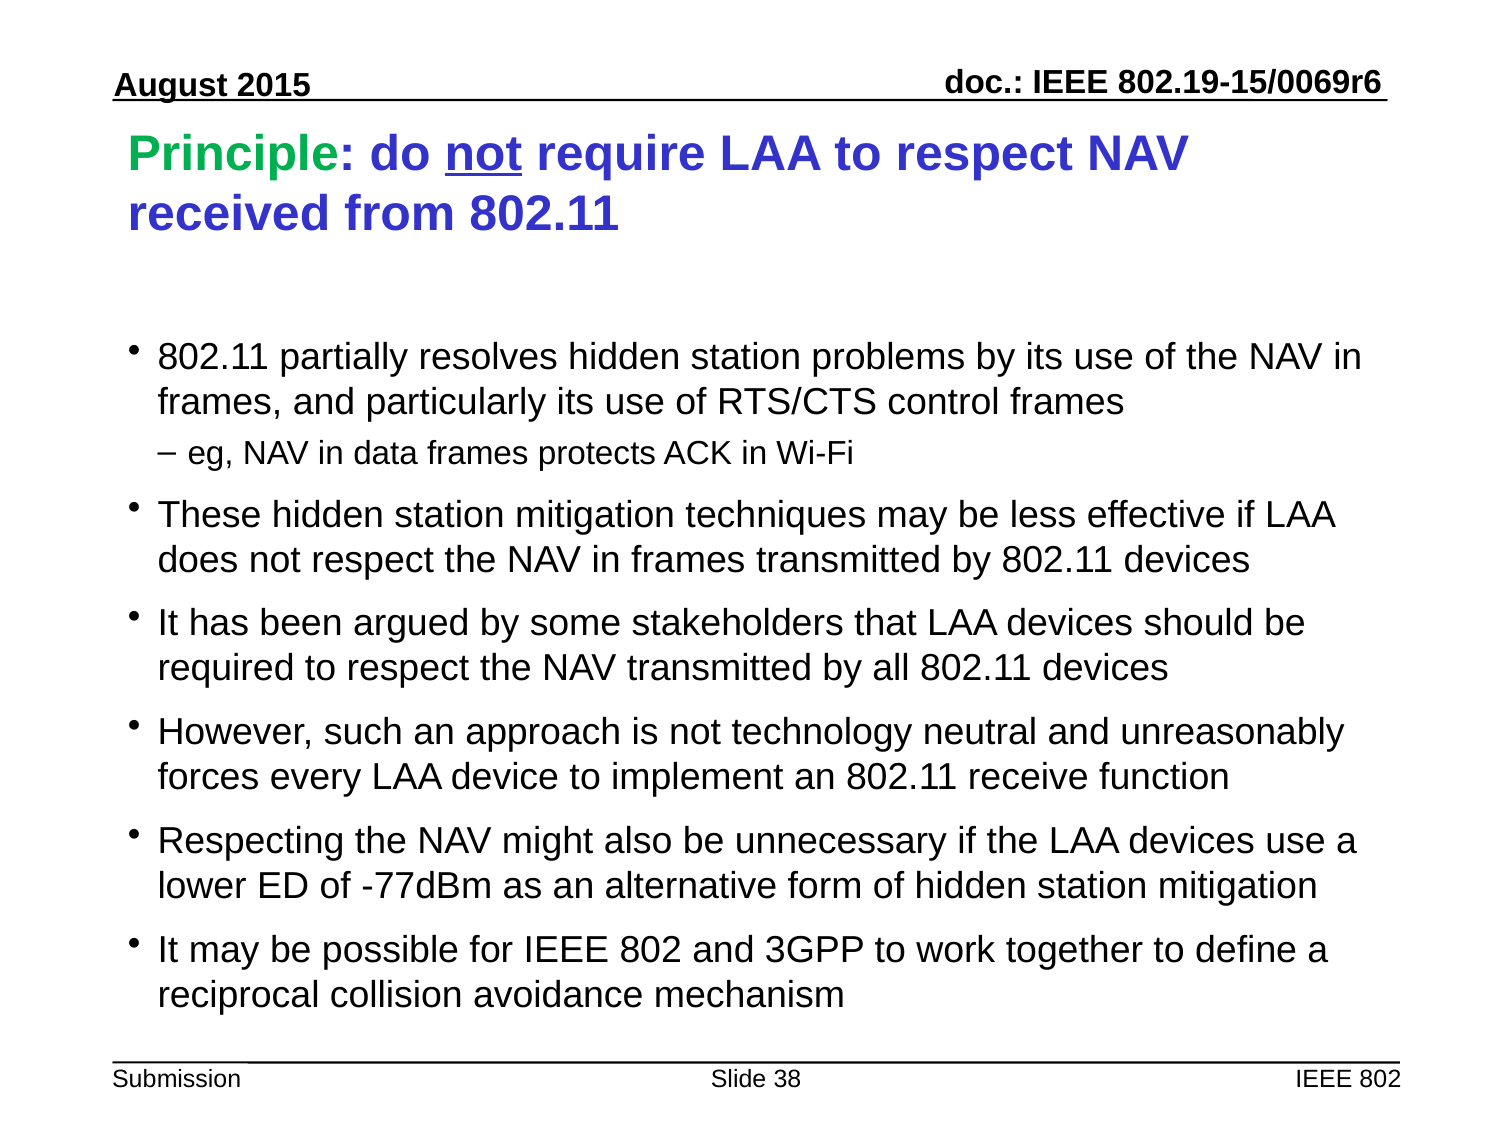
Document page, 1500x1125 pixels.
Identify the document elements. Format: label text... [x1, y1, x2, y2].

footer IEEE 802 [1294, 1061, 1402, 1093]
list 802.11 partially resolves hidden station problems by its use of the NAV in frames, and particularly its use of RTS/CTS control frames eg, NAV in data frames protects ACK in Wi-Fi These hidden station mitigation techniques may be less effective if LAA does not respect the NAV in frames transmitted by 802.11 devices It has been argued by some stakeholders that LAA devices should be required to respect the NAV transmitted by all 802.11 devices However, such an approach is not technology neutral and unreasonably forces every LAA device to implement an 802.11 receive function Respecting the NAV might also be unnecessary if the LAA devices use a lower ED of -77dBm as an alternative form of hidden station mitigation It may be possible for IEEE 802 and 3GPP to work together to define a reciprocal collision avoidance mechanism [112, 324, 1388, 1000]
slide_number Slide 38 [709, 1061, 803, 1093]
title Principle: do not require LAA to respect NAV received from 802.11 [112, 112, 1388, 288]
